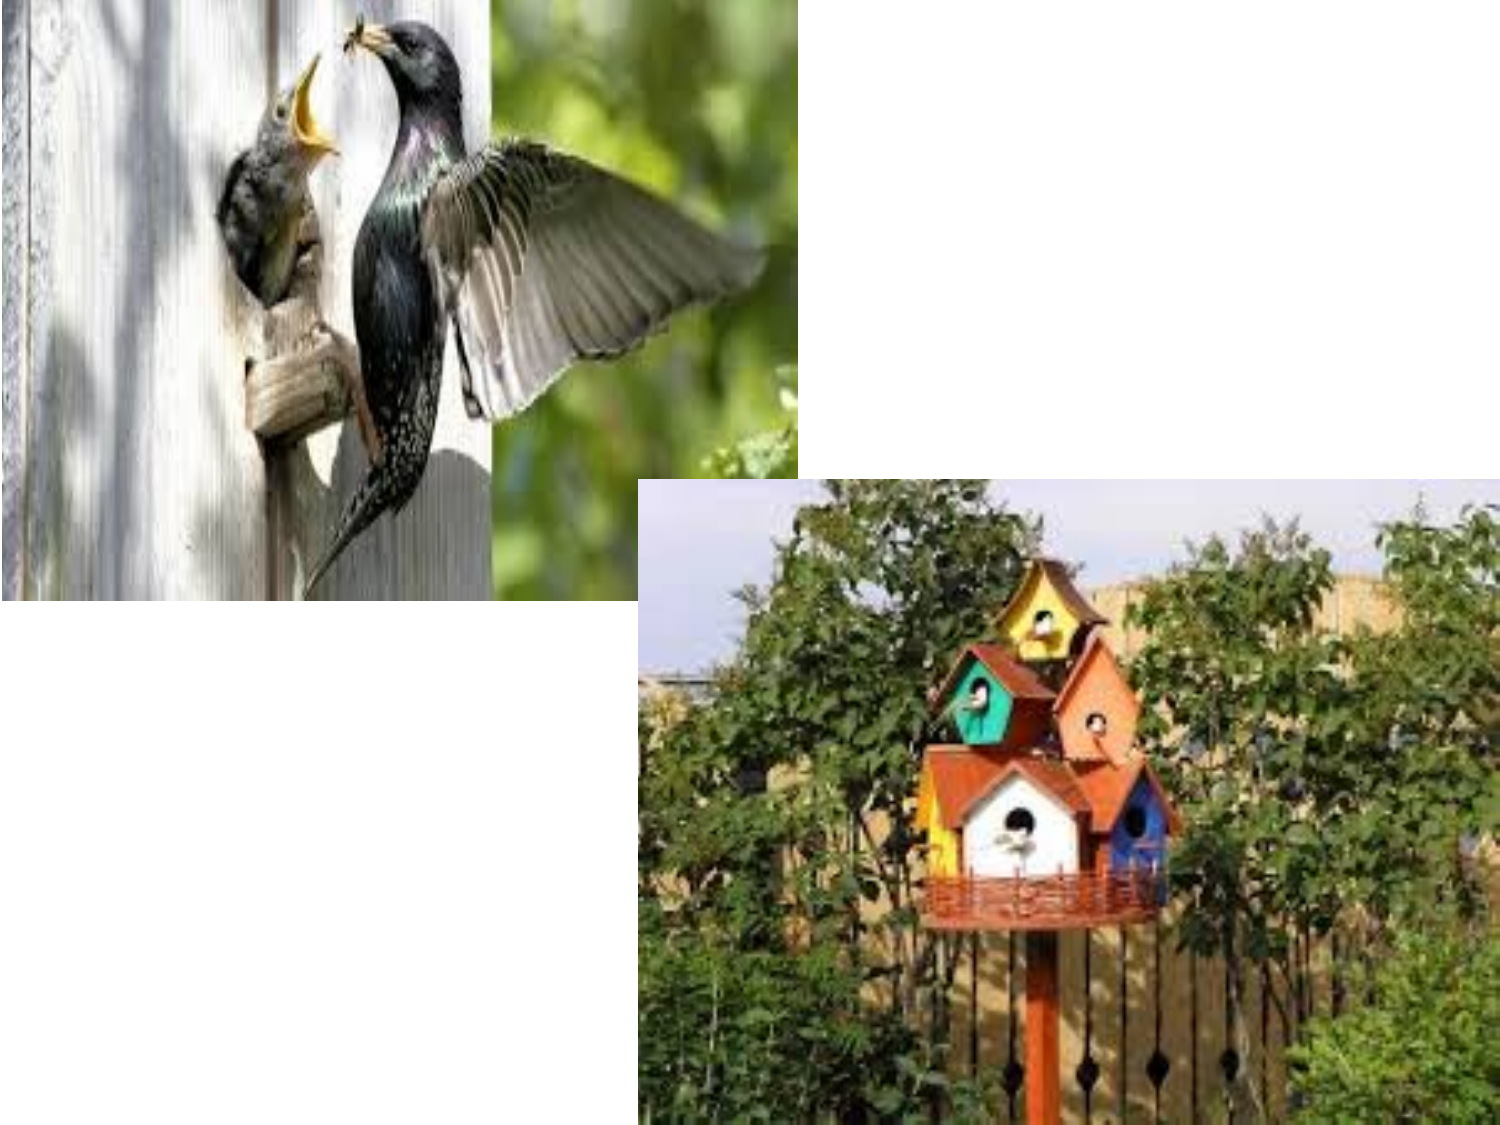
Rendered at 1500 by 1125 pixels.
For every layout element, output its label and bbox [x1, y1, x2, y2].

list [2, 0, 798, 601]
picture [638, 479, 1500, 1125]
